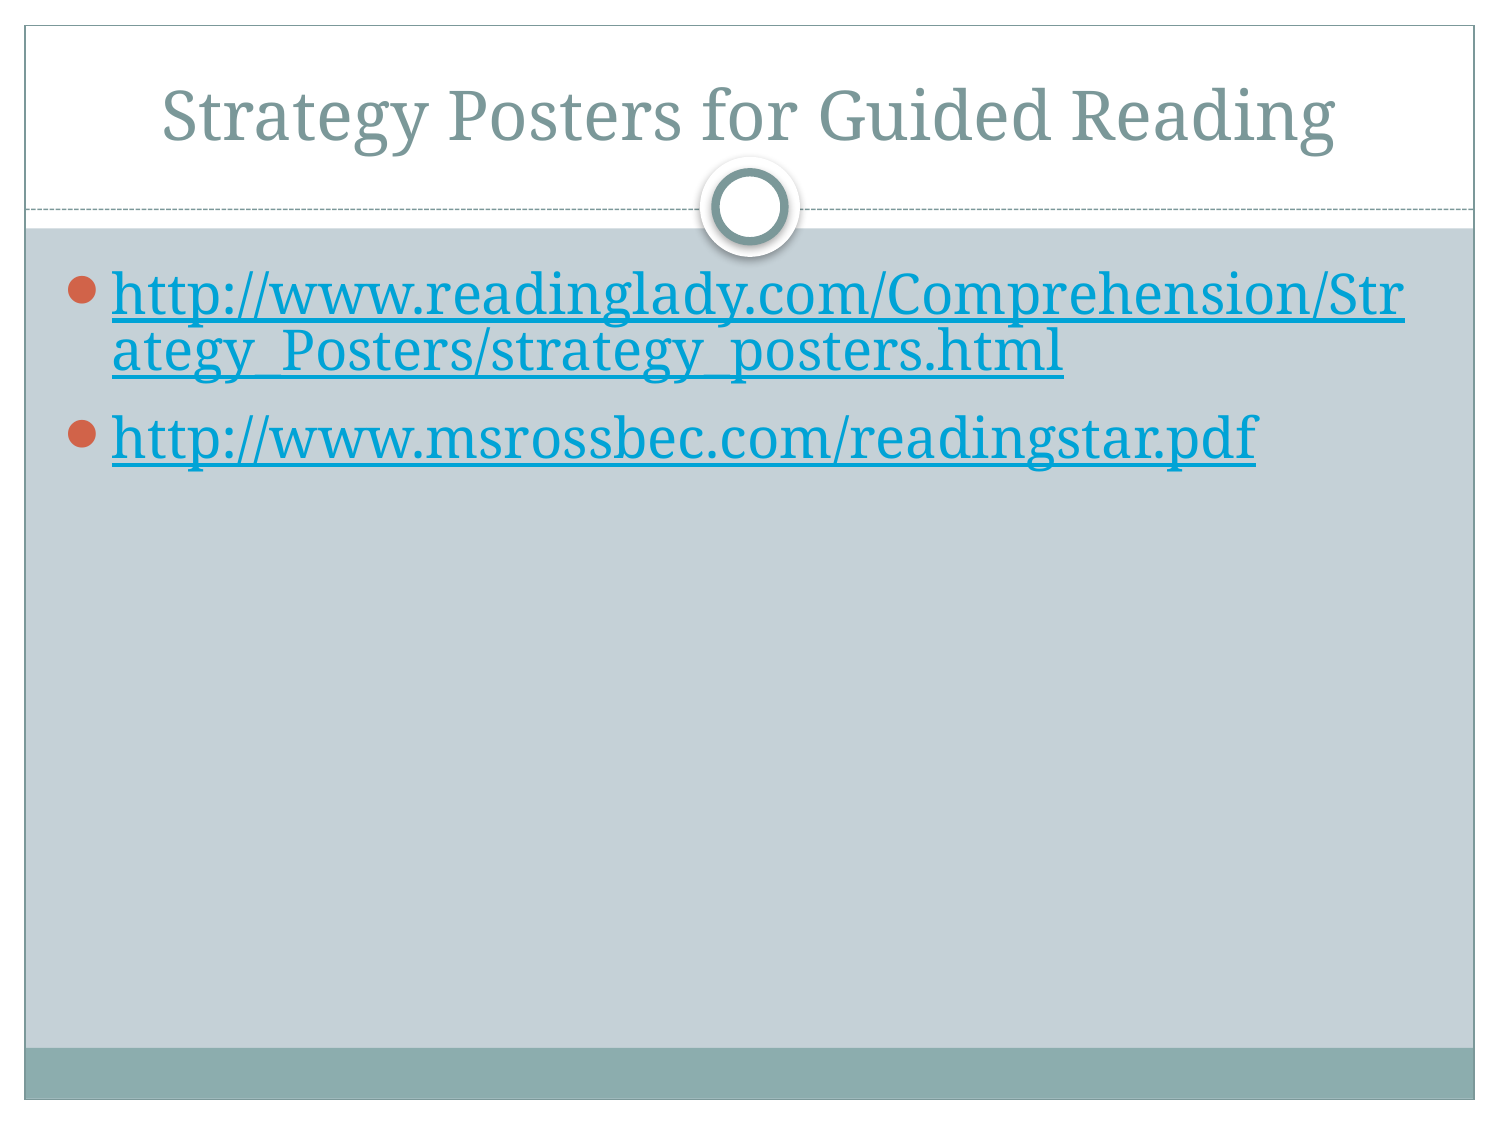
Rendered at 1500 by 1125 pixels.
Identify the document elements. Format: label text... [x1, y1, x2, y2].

list http://www.readinglady.com/Comprehension/Strategy_Posters/strategy_posters.html http://www.msrossbec.com/readingstar.pdf [49, 250, 1445, 1001]
title Strategy Posters for Guided Reading [49, 37, 1450, 162]
